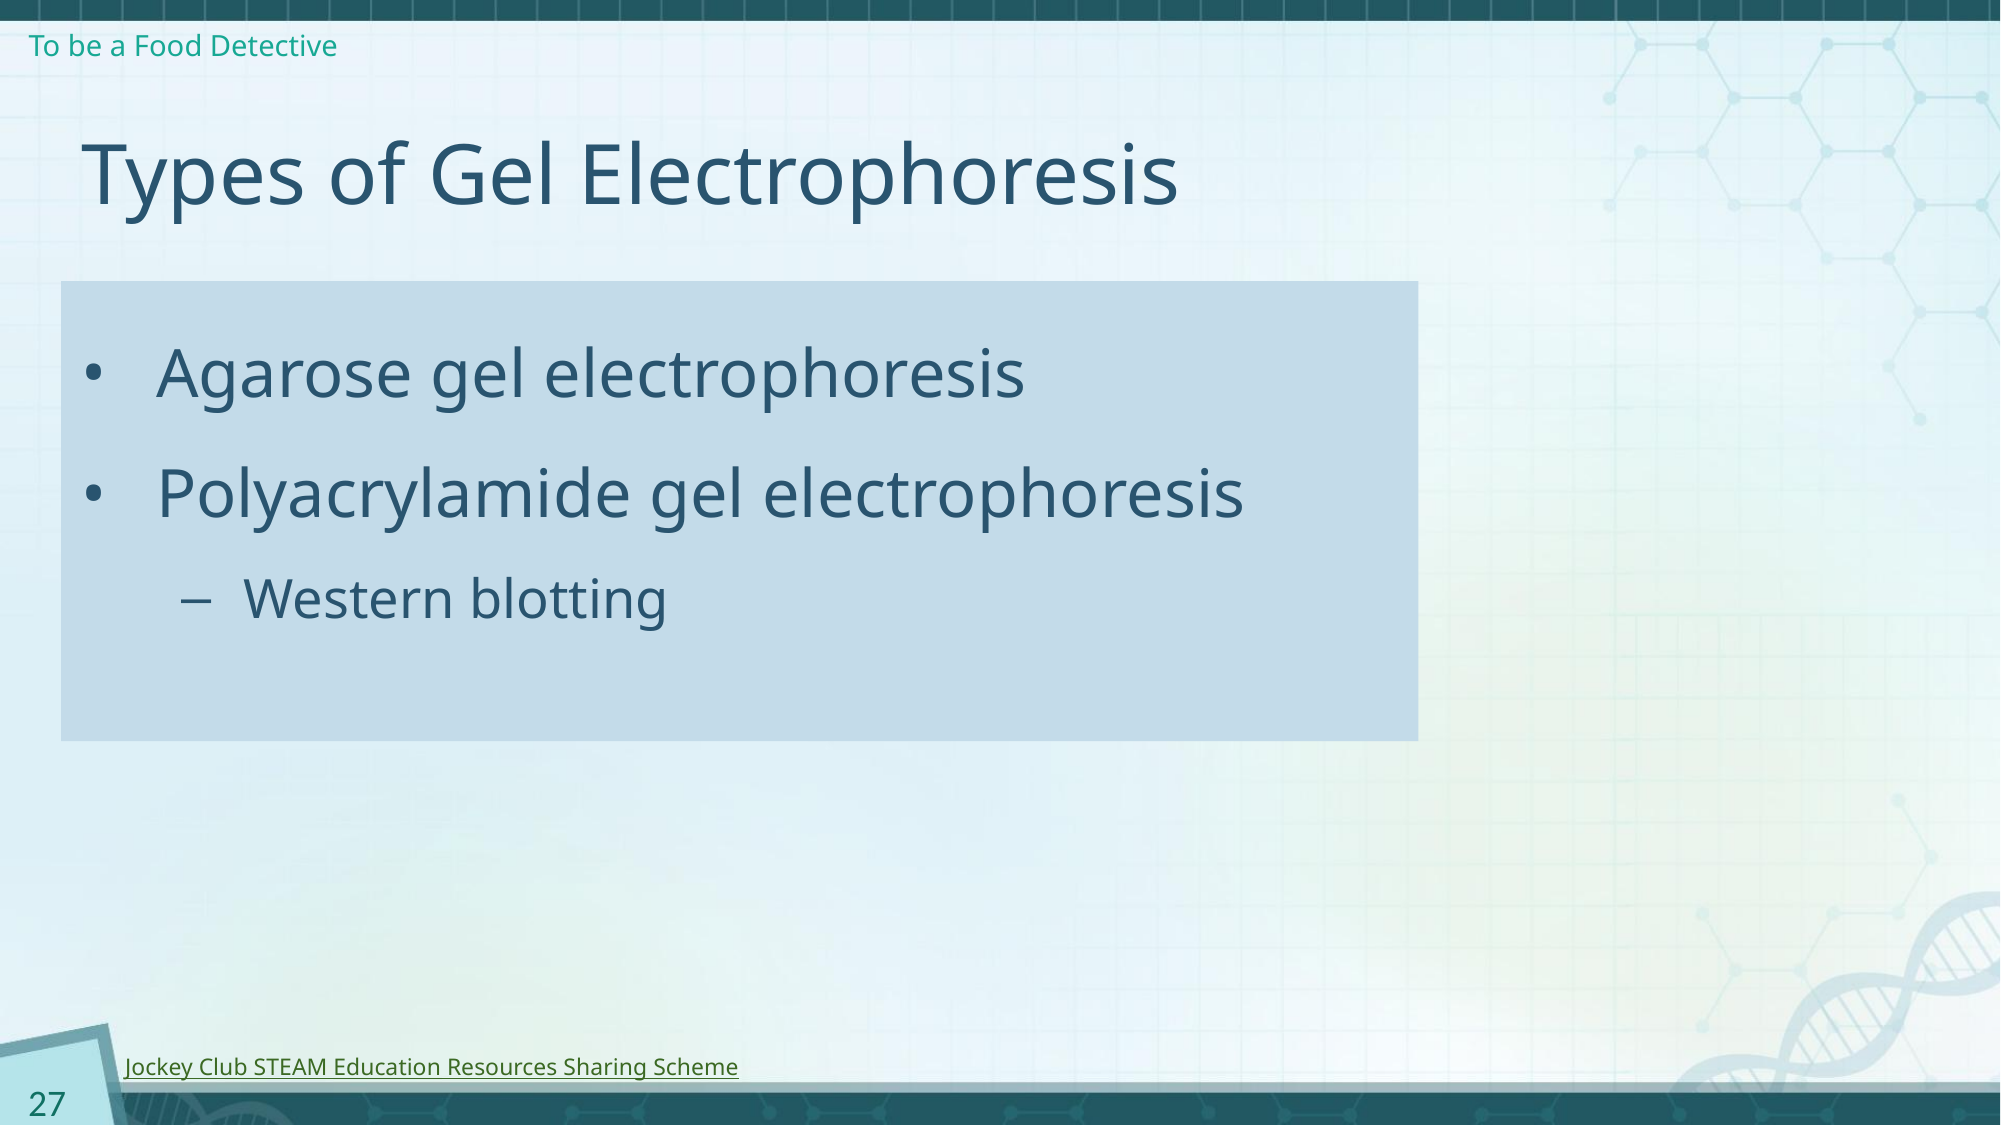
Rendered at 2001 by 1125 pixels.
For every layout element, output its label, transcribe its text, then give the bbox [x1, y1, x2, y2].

slide_number 27 [0, 1071, 96, 1125]
picture [0, 0, 2001, 1125]
list Agarose gel electrophoresis Polyacrylamide gel electrophoresis Western blotting [61, 281, 1419, 742]
title Types of Gel Electrophoresis [61, 63, 1571, 279]
